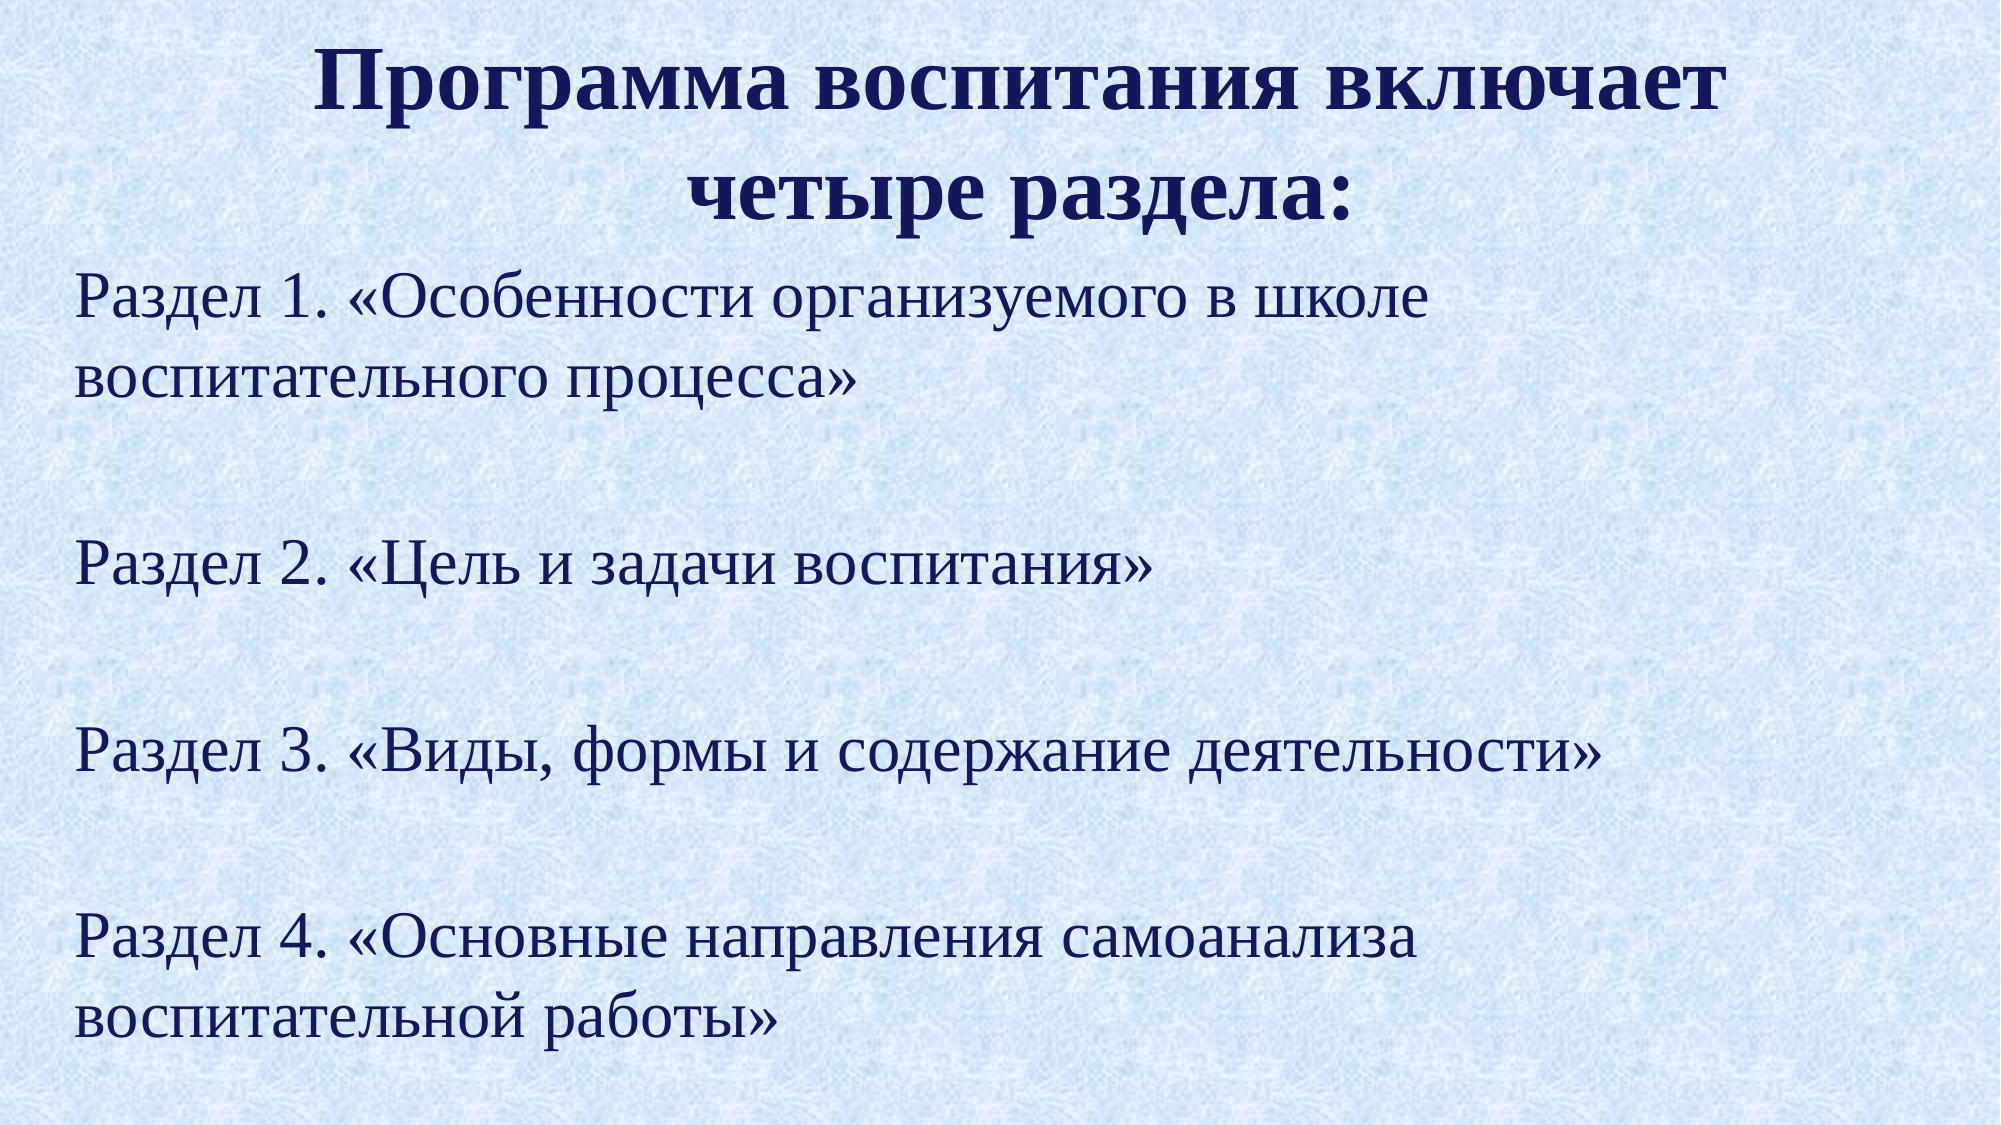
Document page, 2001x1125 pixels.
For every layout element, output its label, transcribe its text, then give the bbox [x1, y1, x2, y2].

subtitle Раздел 1. «Особенности организуемого в школе воспитательного процесса» Раздел 2. «Цель и задачи воспитания» Раздел 3. «Виды, формы и содержание деятельности» Раздел 4. «Основные направления самоанализа воспитательной работы» [59, 243, 1851, 1057]
title Программа воспитания включает четыре раздела: [171, 61, 1873, 304]
picture [0, 0, 2001, 1125]
